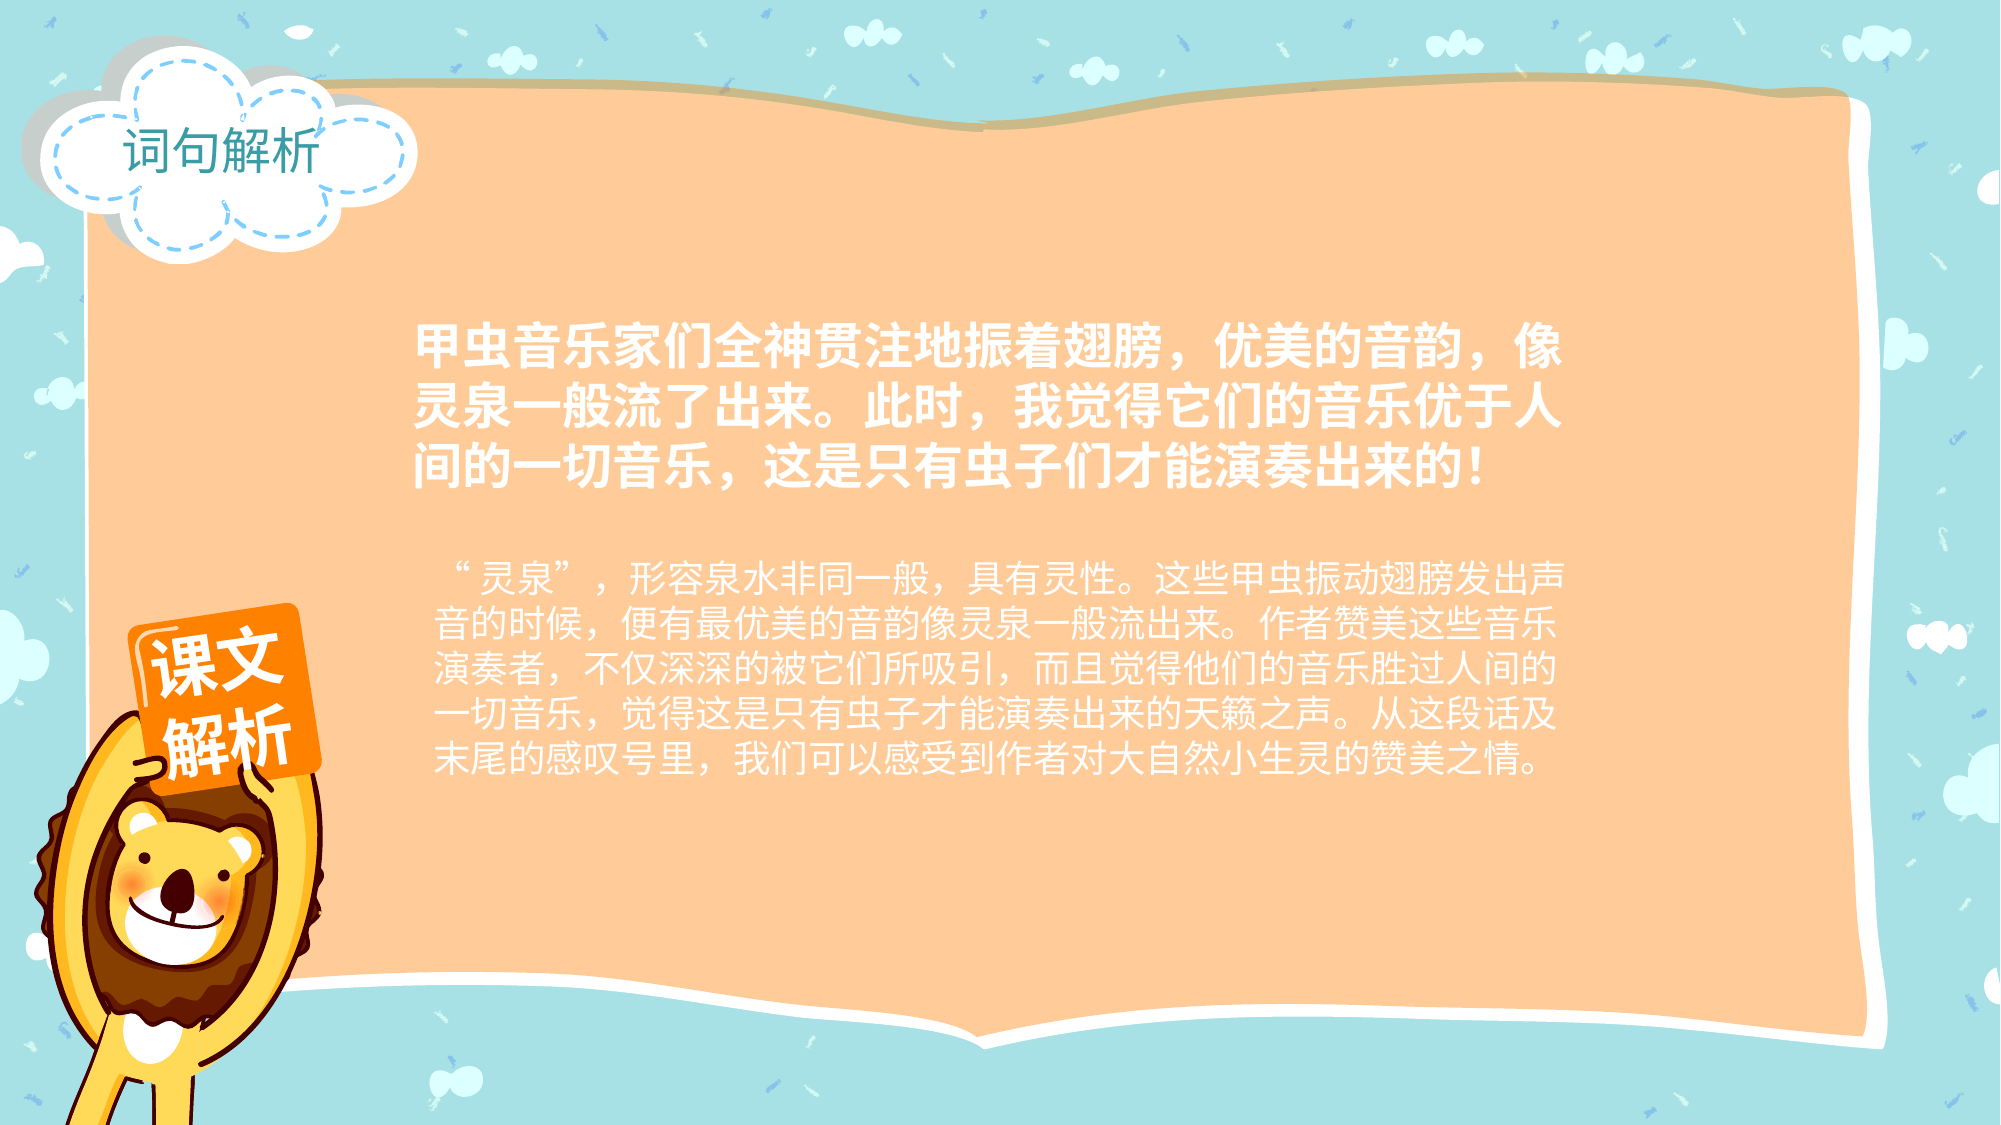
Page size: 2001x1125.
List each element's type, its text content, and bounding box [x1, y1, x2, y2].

text_box “灵泉”，形容泉水非同一般，具有灵性。这些甲虫振动翅膀发出声音的时候，便有最优美的音韵像灵泉一般流出来。作者赞美这些音乐演奏者，不仅深深的被它们所吸引，而且觉得他们的音乐胜过人间的一切音乐，觉得这是只有虫子才能演奏出来的天籁之声。从这段话及末尾的感叹号里，我们可以感受到作者对大自然小生灵的赞美之情。 [418, 547, 1599, 788]
text_box 甲虫音乐家们全神贯注地振着翅膀，优美的音韵，像灵泉一般流了出来。此时，我觉得它们的音乐优于人间的一切音乐，这是只有虫子们才能演奏出来的！ [398, 307, 1612, 502]
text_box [21, 35, 463, 264]
